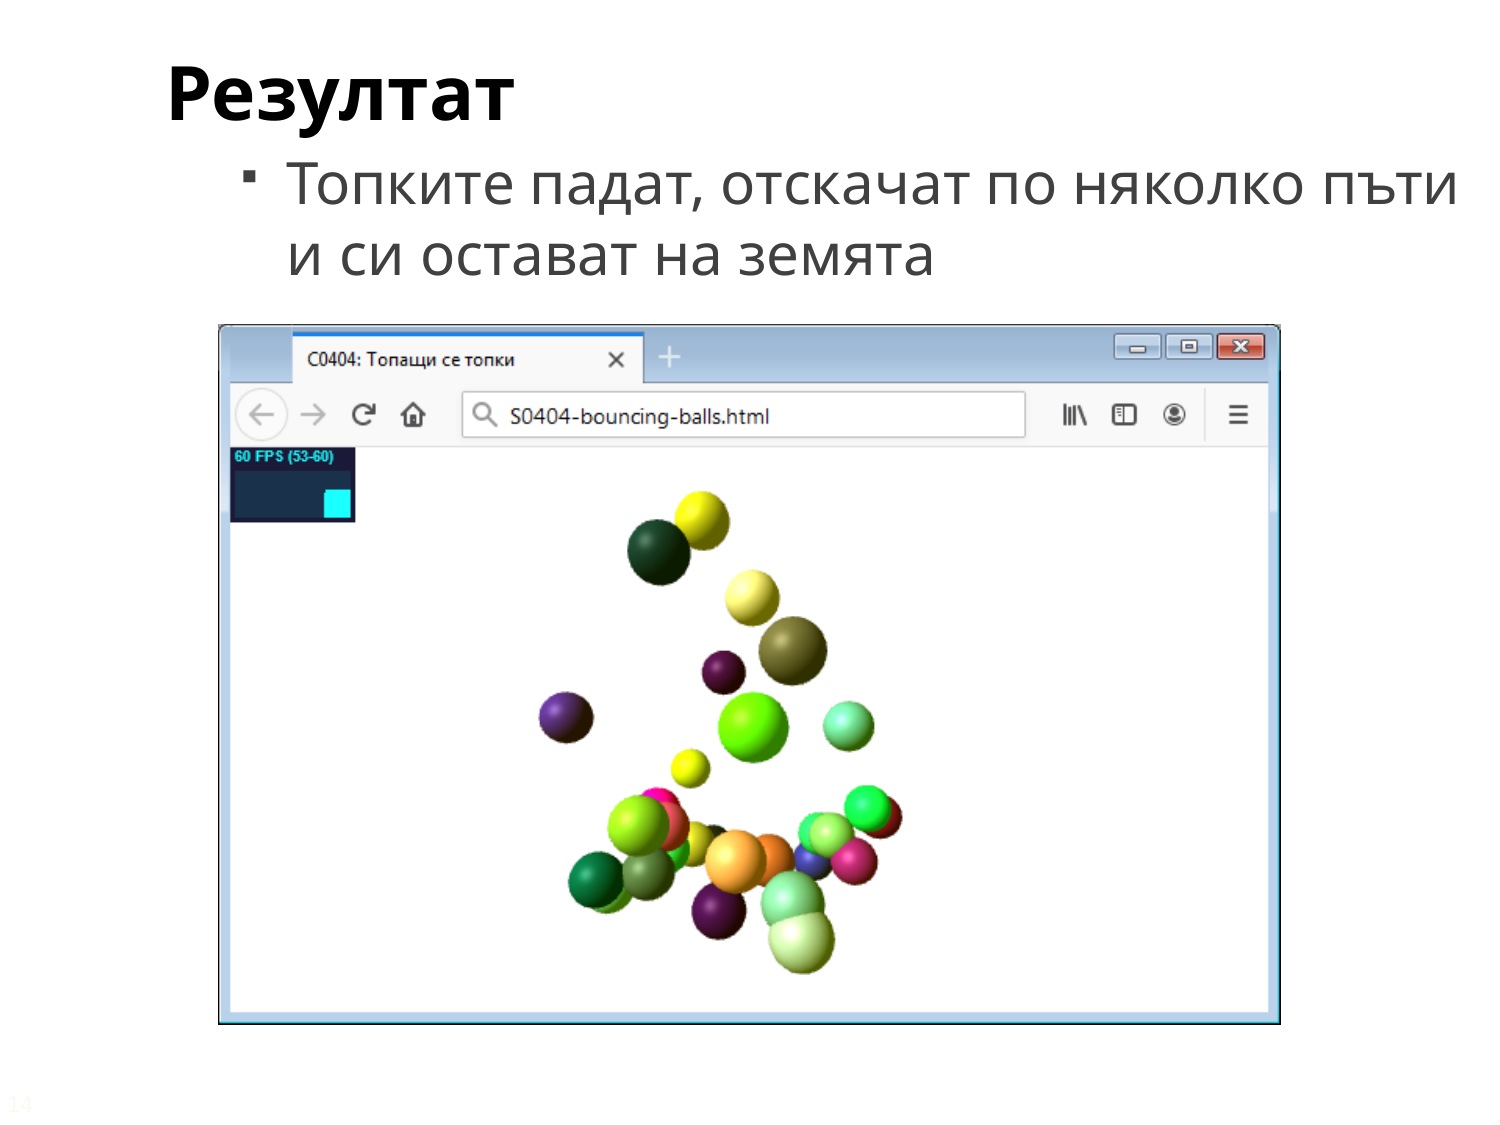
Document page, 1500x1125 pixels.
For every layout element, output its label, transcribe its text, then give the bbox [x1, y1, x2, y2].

picture [218, 324, 1282, 1026]
list Резултат Топките падат, отскачат по няколко пъти и си остават на земята [150, 37, 1488, 1113]
